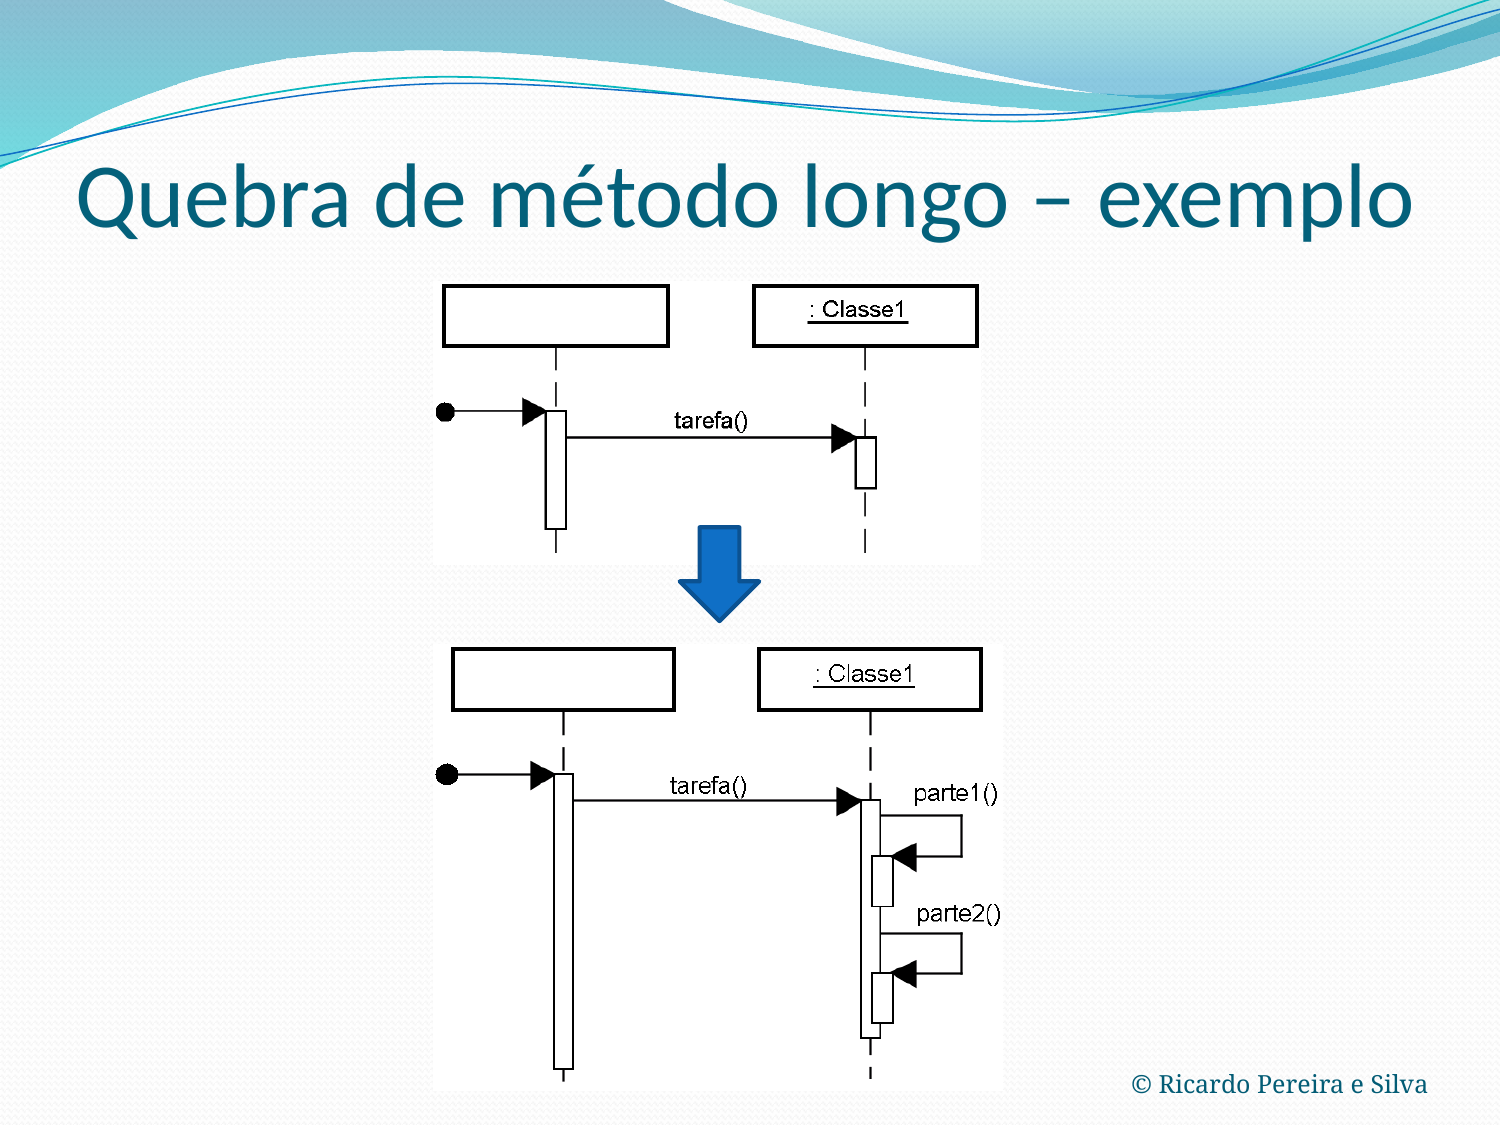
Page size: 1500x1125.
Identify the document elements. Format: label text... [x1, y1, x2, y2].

text_box [677, 577, 762, 624]
picture [433, 280, 981, 565]
picture [433, 644, 1003, 1091]
footer © Ricardo Pereira e Silva [1101, 1042, 1429, 1103]
title Quebra de método longo – exemplo [75, 82, 1425, 247]
